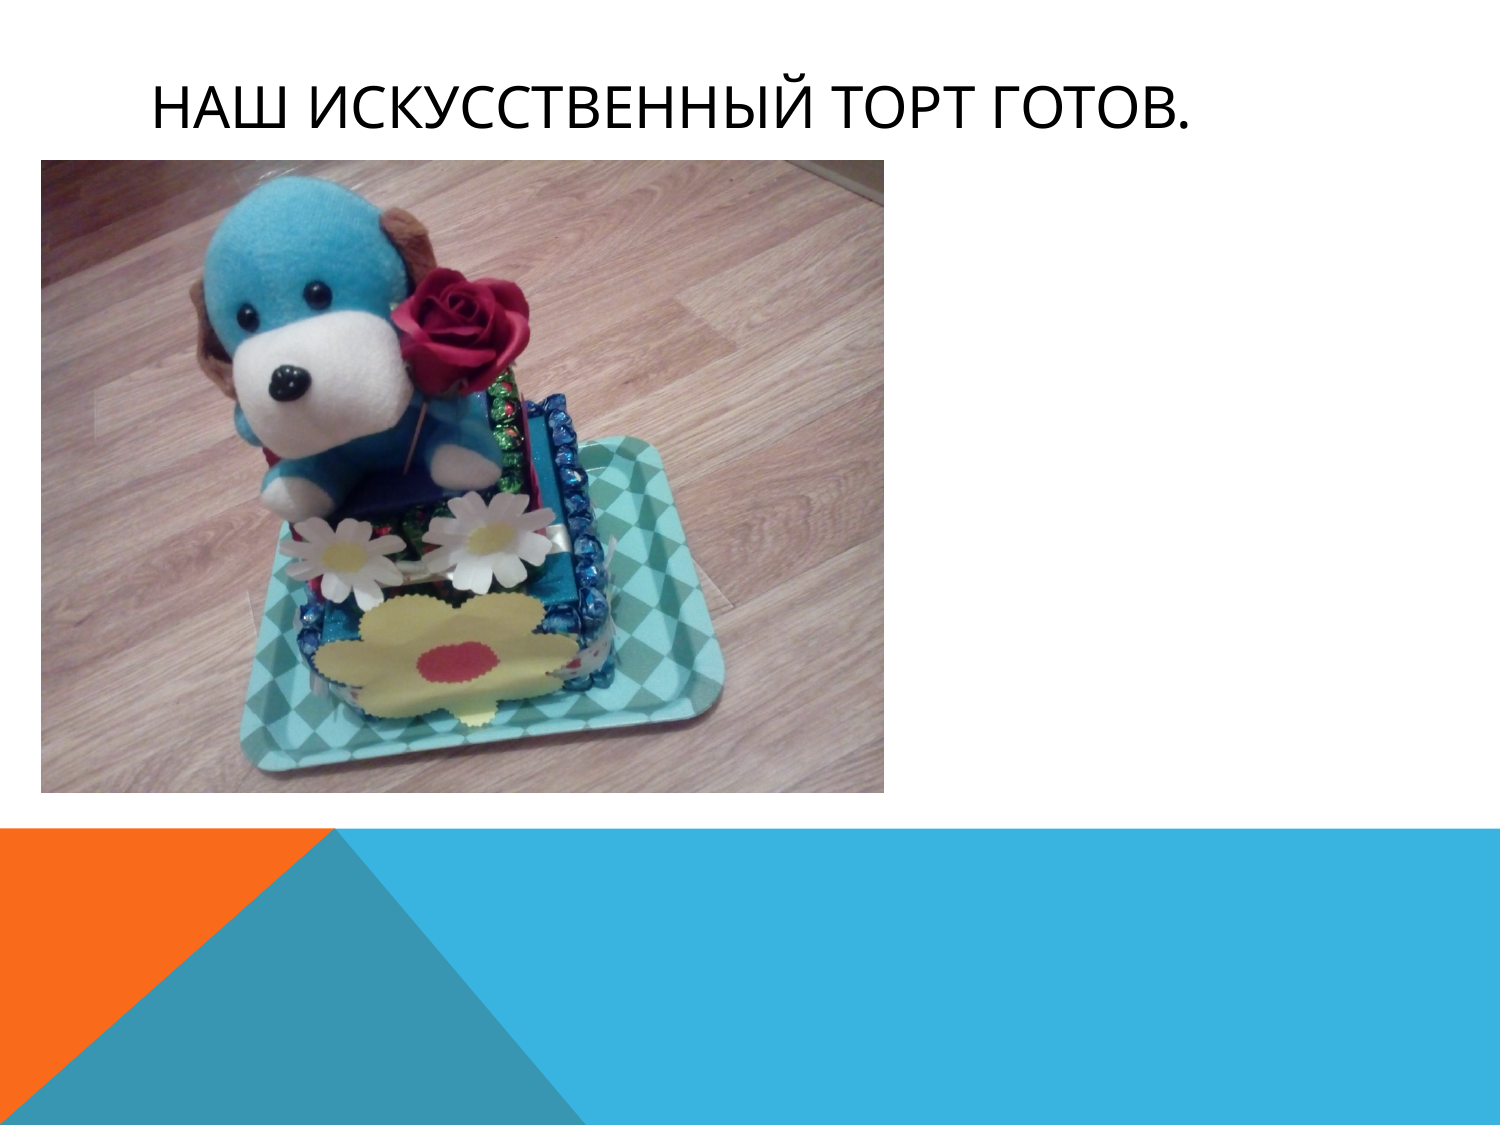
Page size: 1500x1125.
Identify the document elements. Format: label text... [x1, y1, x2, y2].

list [41, 160, 884, 793]
title Наш искусственный торт готов. [135, 60, 1369, 150]
